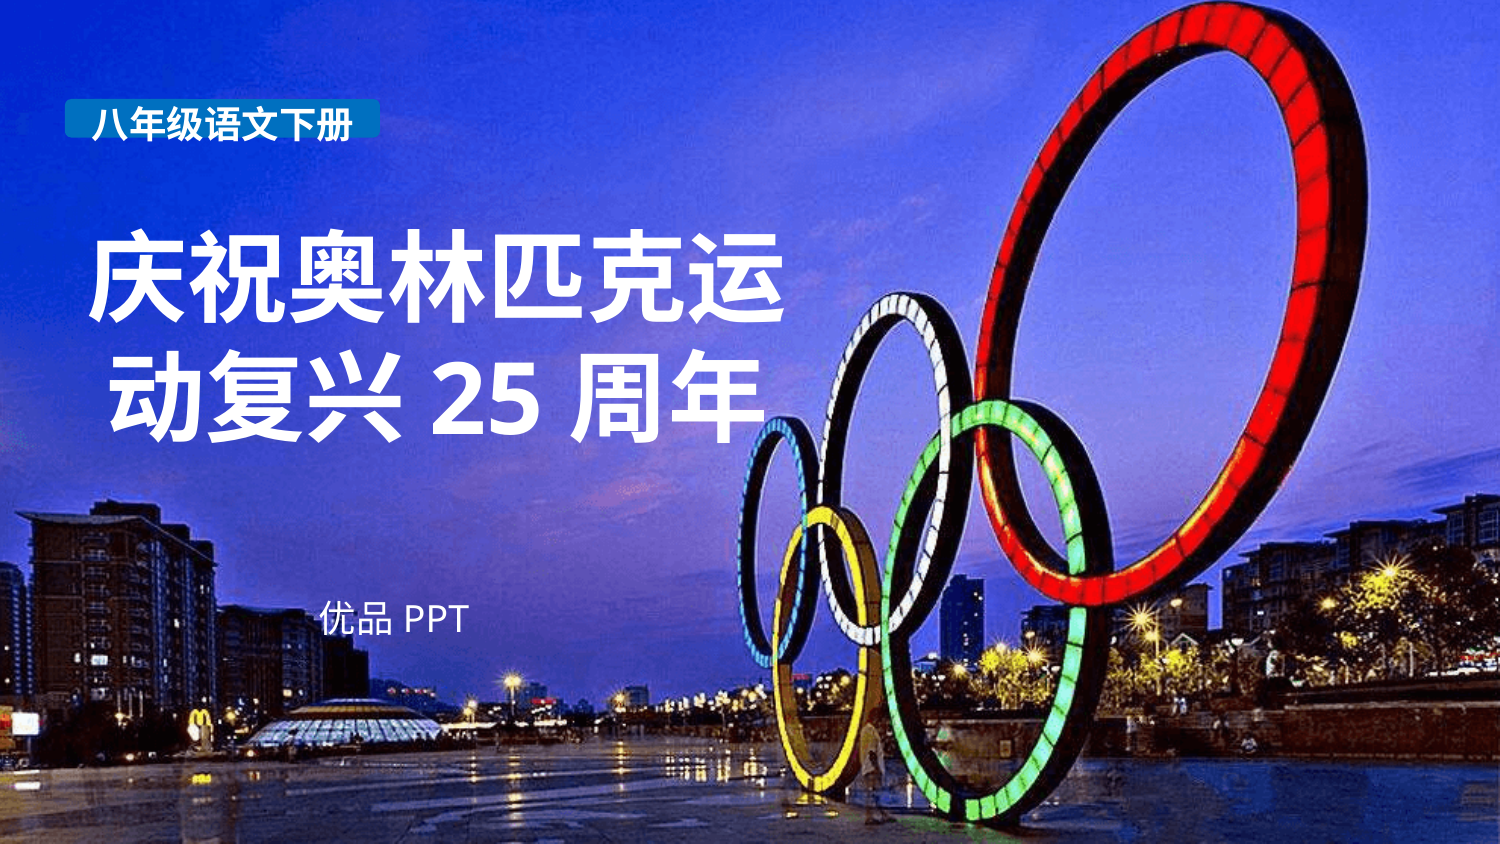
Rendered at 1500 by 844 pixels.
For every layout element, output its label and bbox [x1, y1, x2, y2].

picture [0, 0, 1500, 844]
text_box [64, 93, 380, 154]
